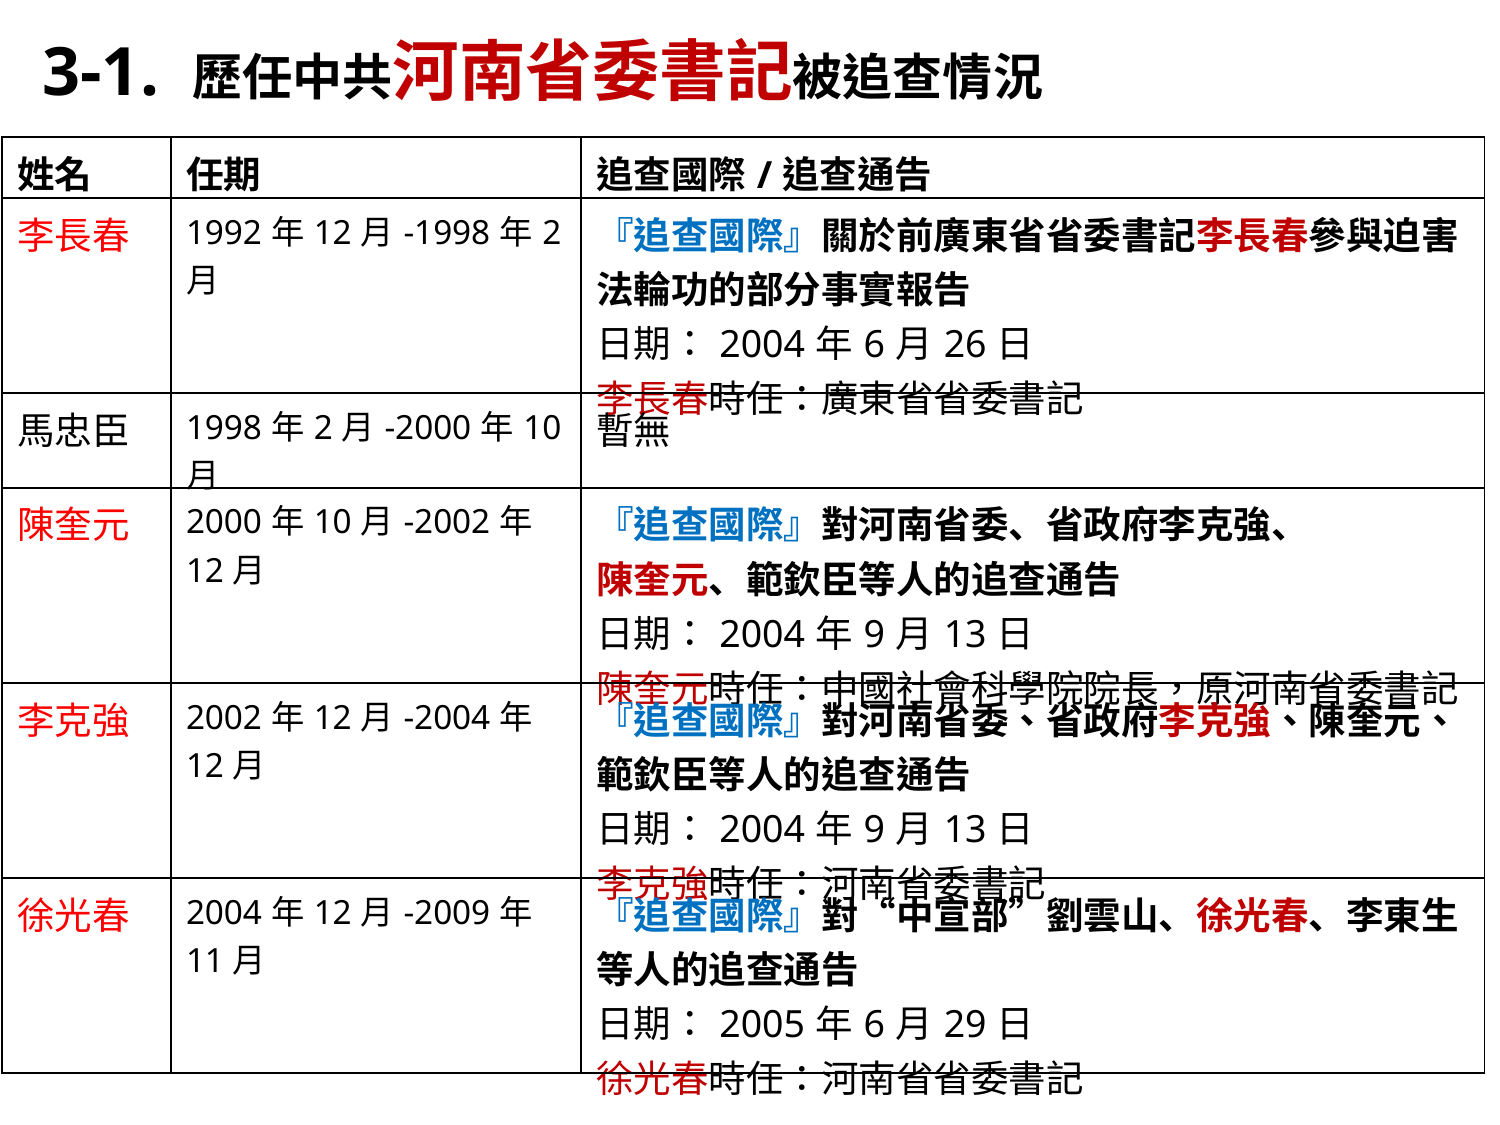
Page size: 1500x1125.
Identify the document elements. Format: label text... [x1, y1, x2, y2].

table_cell 2002年12月-2004年12月 [172, 684, 580, 877]
table_cell 李長春 [3, 199, 170, 392]
table_cell 『追查國際』對“中宣部”劉雲山、徐光春、李東生等人的追查通告 日期：2005年6月29日 徐光春時任：河南省省委書記 [582, 879, 1484, 1072]
table_cell 『追查國際』關於前廣東省省委書記李長春參與迫害法輪功的部分事實報告 日期：2004年6月26日 李長春時任：廣東省省委書記 [582, 199, 1484, 392]
table_cell 李克強 [3, 684, 170, 877]
table_header 追查國際/追查通告 [582, 138, 1484, 197]
table_cell 2004年12月-2009年11月 [172, 879, 580, 1072]
text_box 3-1. 歷任中共河南省委書記被追查情況 [34, 21, 1405, 117]
table_cell 馬忠臣 [3, 394, 170, 487]
table_header 姓名 [3, 138, 170, 197]
table_cell 1992年12月-1998年2月 [172, 199, 580, 392]
table_cell 『追查國際』對河南省委、省政府李克強、陳奎元、 範欽臣等人的追查通告 日期：2004年9月13日 李克強時任：河南省委書記 [582, 684, 1484, 877]
table_cell 陳奎元 [3, 489, 170, 682]
table_cell 『追查國際』對河南省委、省政府李克強、 陳奎元、範欽臣等人的追查通告 日期：2004年9月13日 陳奎元時任：中國社會科學院院長，原河南省委書記 [582, 489, 1484, 682]
table_cell 1998年2月-2000年10月 [172, 394, 580, 487]
table_cell 徐光春 [3, 879, 170, 1072]
table_cell 暫無 [582, 394, 1484, 487]
table_cell 2000年10月-2002年12月 [172, 489, 580, 682]
table_header 任期 [172, 138, 580, 197]
